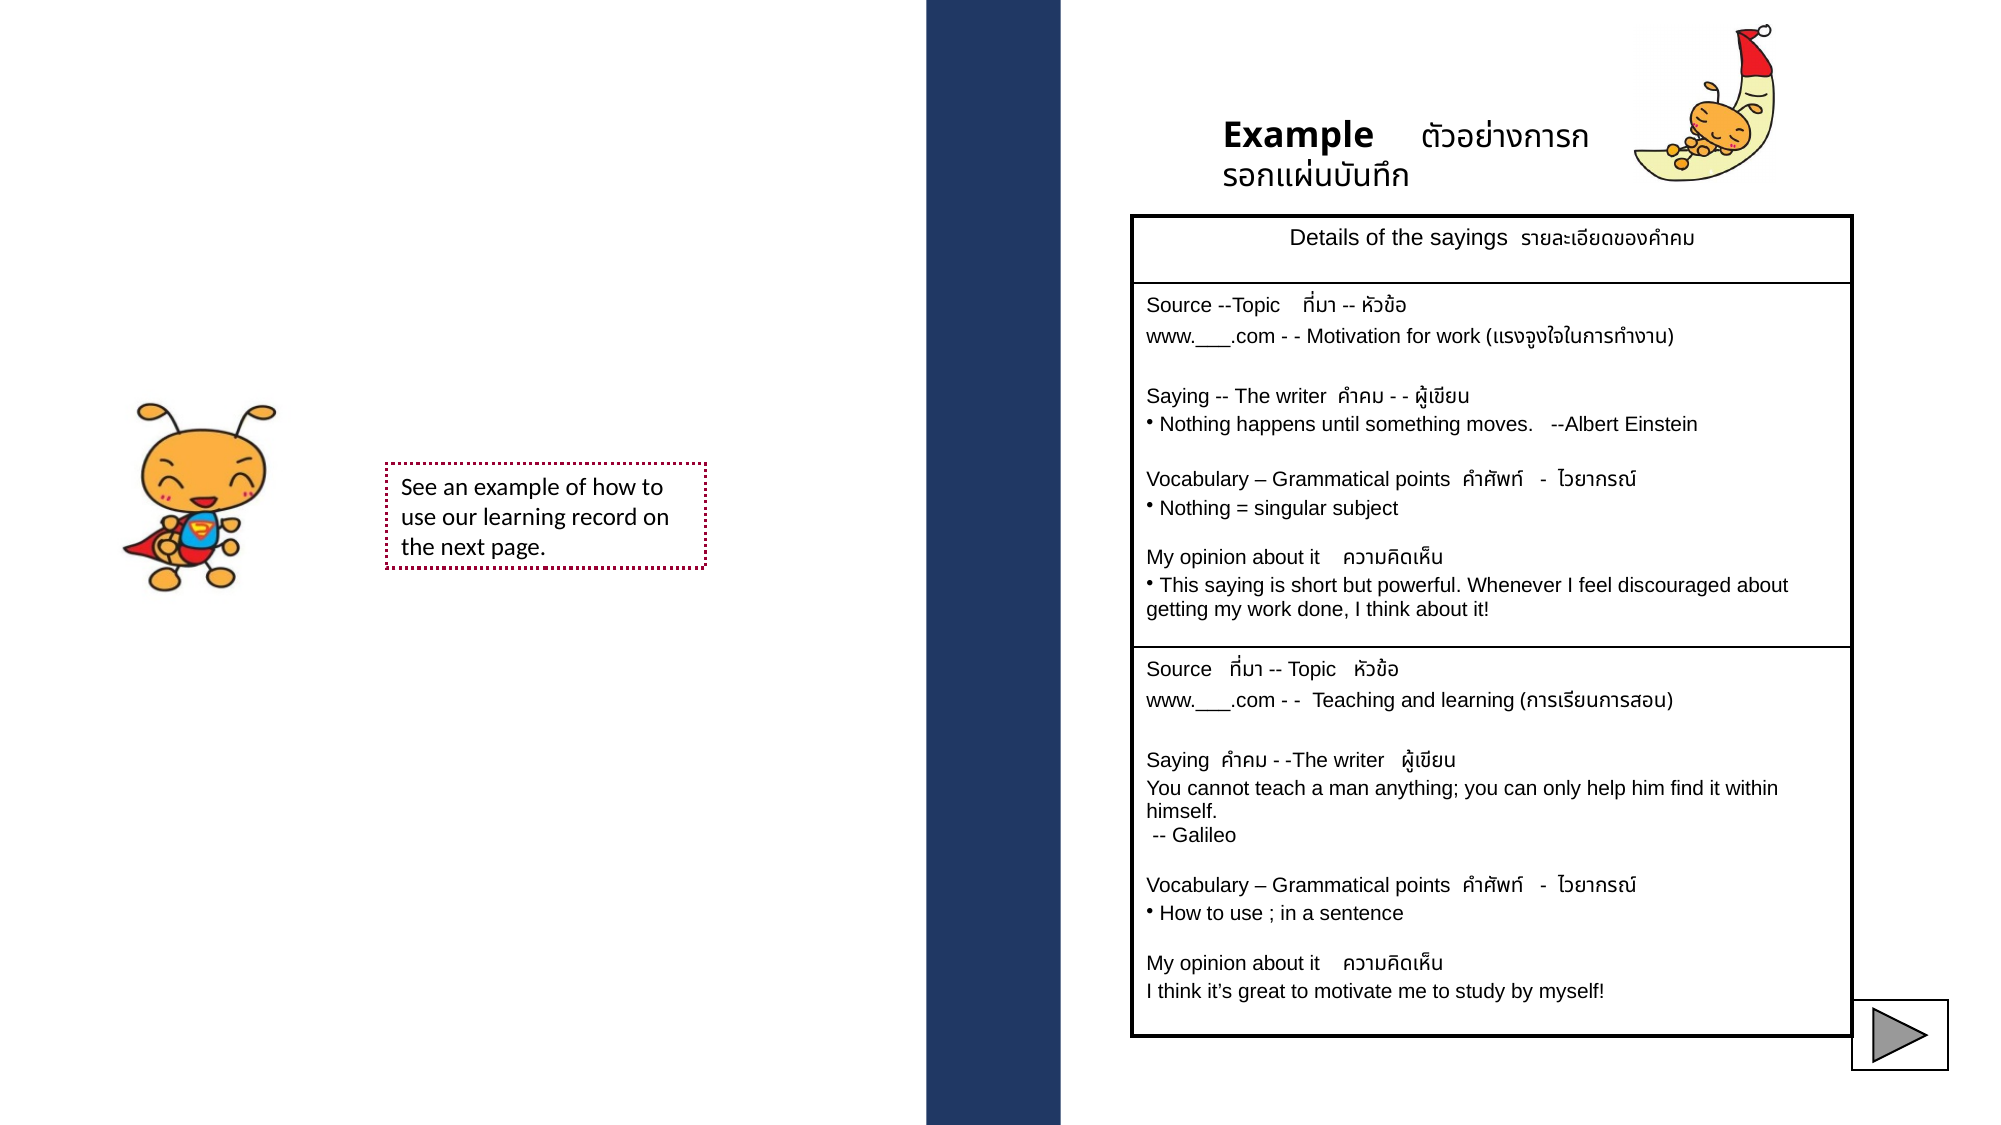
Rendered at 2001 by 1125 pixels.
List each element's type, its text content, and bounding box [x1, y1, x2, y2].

text_box [925, 0, 1062, 1125]
text_box [1851, 999, 1949, 1071]
picture [60, 340, 310, 643]
table_cell Source --Topic ที่มา -- หัวข้อ www.___.com - - Motivation for work (แรงจูงใจในการทำงาน) Saying -- The writer คำคม - - ผู้เขียน Nothing happens until something moves. --Albert Einstein Vocabulary – Grammatical points คำศัพท์ - ไวยากรณ์ Nothing = singular subject My opinion about it ความคิดเห็น This saying is short but powerful. Whenever I feel discouraged about getting my work done, I think about it! [1134, 284, 1850, 646]
text_box Example ตัวอย่างการกรอกแผ่นบันทึก [1206, 103, 1612, 201]
text_box See an example of how to use our learning record on the next page. [386, 463, 706, 568]
table_cell Source ที่มา -- Topic หัวข้อ www.___.com - - Teaching and learning (การเรียนการสอน) Saying คำคม - -The writer ผู้เขียน You cannot teach a man anything; you can only help him find it within himself. -- Galileo Vocabulary – Grammatical points คำศัพท์ - ไวยากรณ์ How to use ; in a sentence My opinion about it ความคิดเห็น I think it’s great to motivate me to study by myself! [1134, 648, 1850, 1034]
table_header Details of the sayings รายละเอียดของคำคม [1134, 218, 1850, 282]
picture [1633, 24, 1776, 183]
